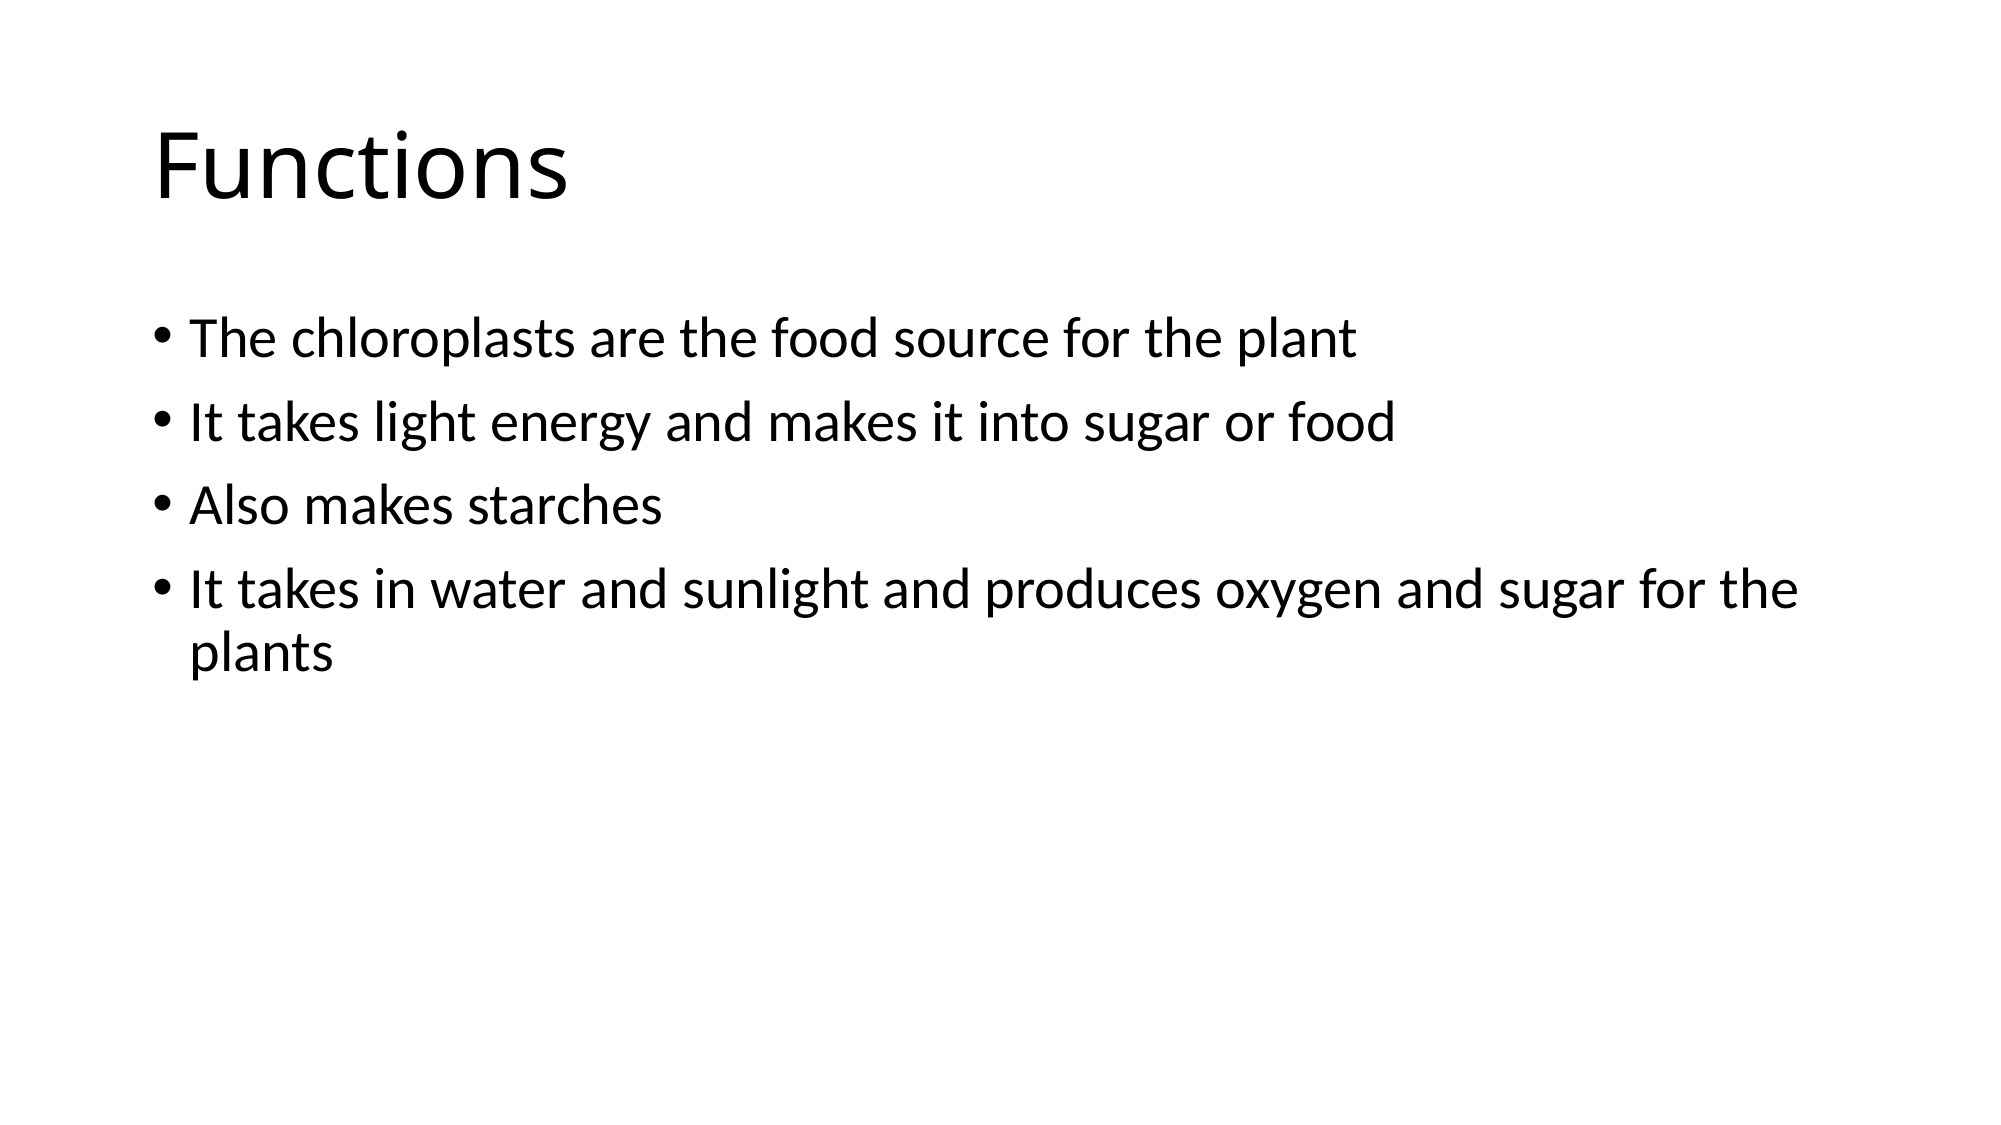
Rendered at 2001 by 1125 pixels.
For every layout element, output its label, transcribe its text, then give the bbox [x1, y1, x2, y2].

list The chloroplasts are the food source for the plant It takes light energy and makes it into sugar or food Also makes starches It takes in water and sunlight and produces oxygen and sugar for the plants [137, 299, 1863, 1014]
title Functions [137, 59, 1863, 278]
